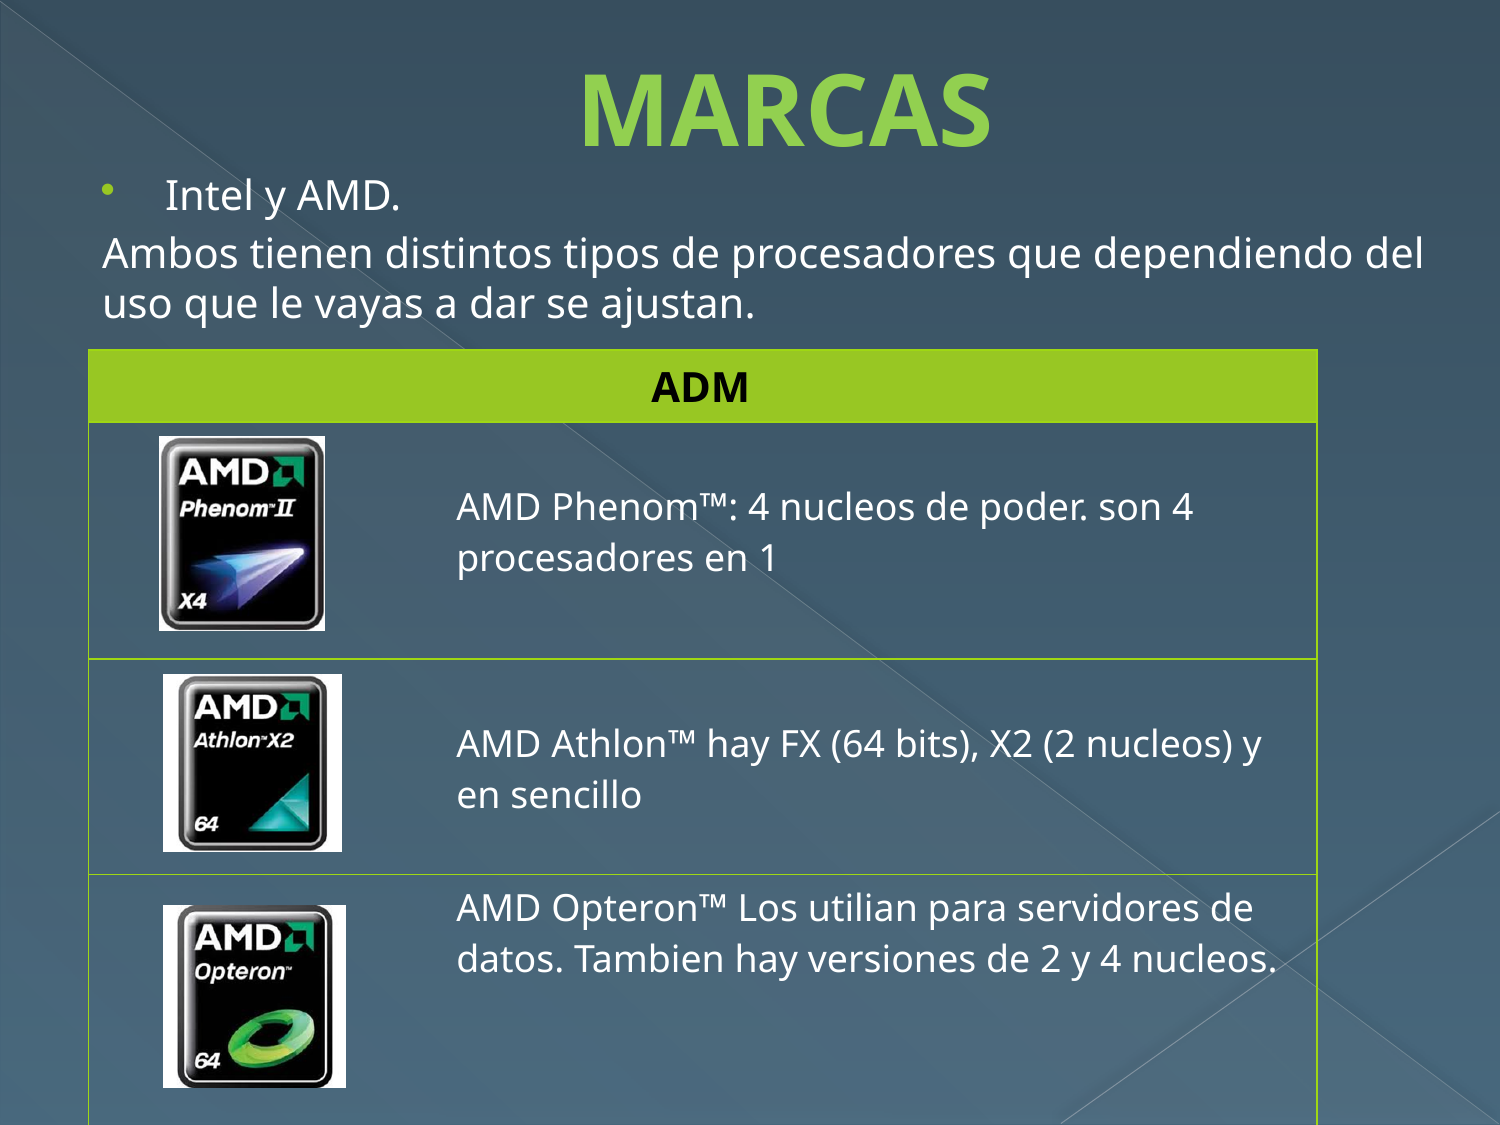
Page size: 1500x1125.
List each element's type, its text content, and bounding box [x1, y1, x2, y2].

picture [163, 904, 346, 1088]
title MARCAS [76, 2, 1414, 160]
table_header [89, 351, 441, 421]
table_cell AMD Phenom™: 4 nucleos de poder. son 4 procesadores en 1 [441, 423, 1316, 658]
table_cell [89, 423, 441, 658]
picture [163, 674, 342, 853]
table_header ADM [441, 351, 1316, 421]
picture [159, 435, 325, 632]
list Intel y AMD. Ambos tienen distintos tipos de procesadores que dependiendo del uso que le vayas a dar se ajustan. [76, 160, 1447, 350]
table_cell [89, 660, 441, 874]
table_cell AMD Opteron™ Los utilian para servidores de datos. Tambien hay versiones de 2 y 4 nucleos. [441, 875, 1316, 1125]
table_cell AMD Athlon™ hay FX (64 bits), X2 (2 nucleos) y en sencillo [441, 660, 1316, 874]
table_cell [89, 875, 441, 1125]
